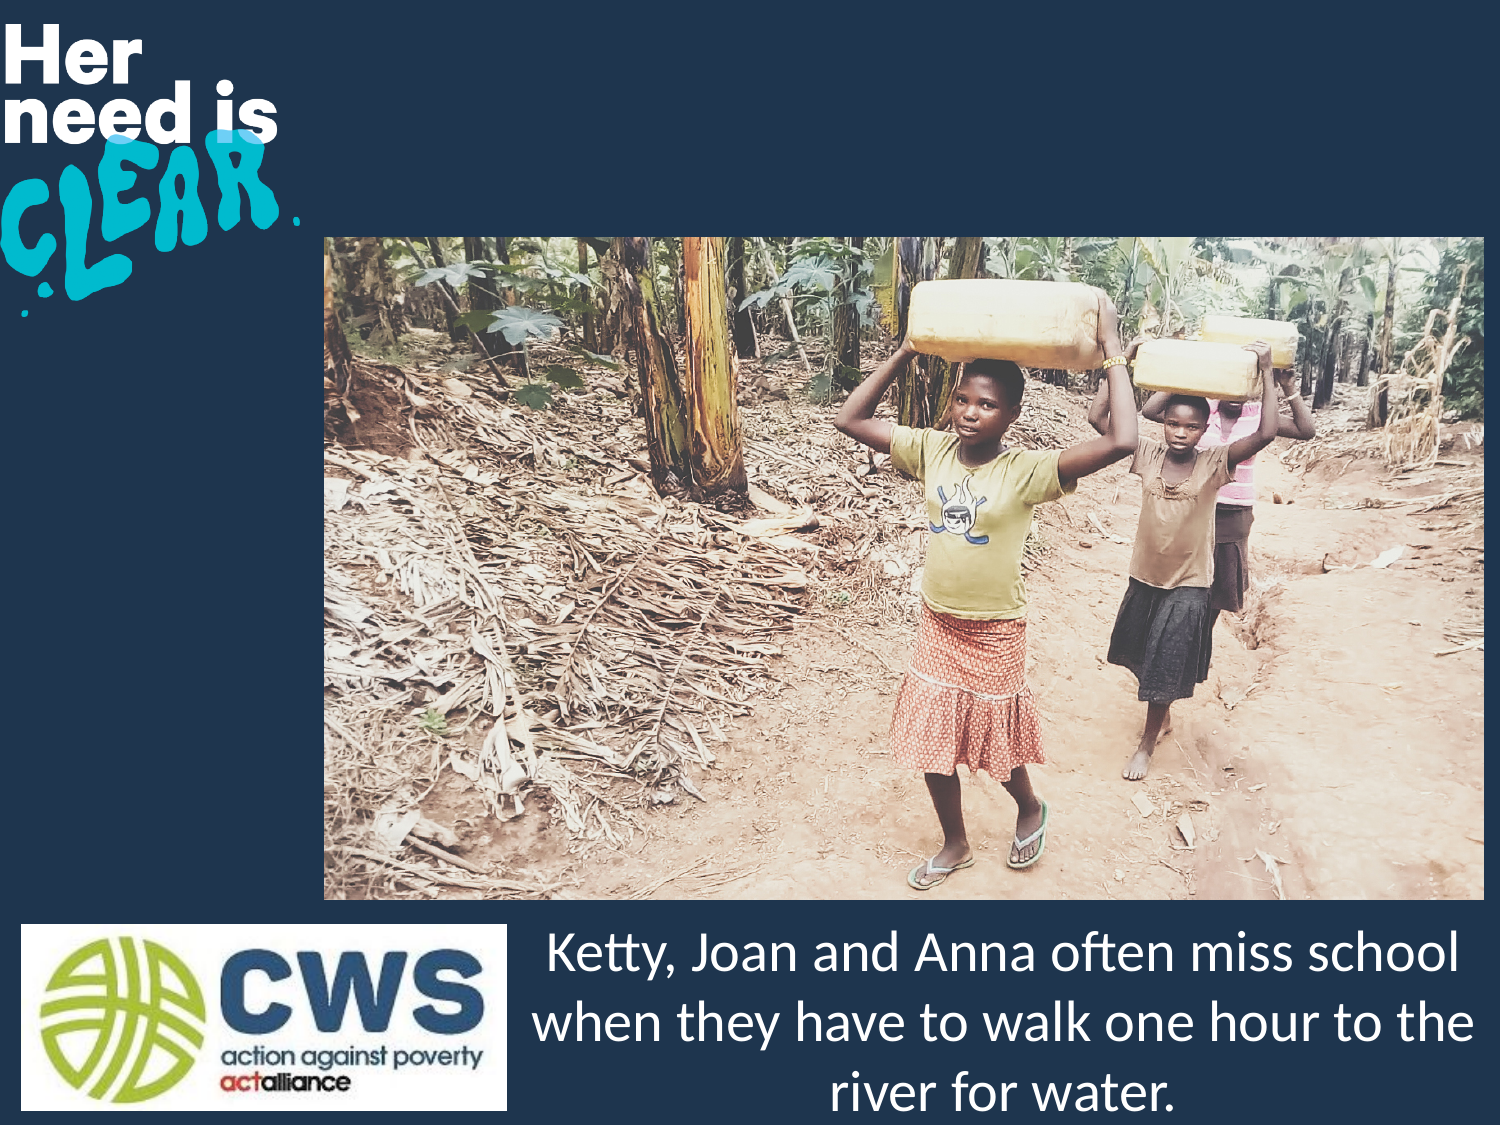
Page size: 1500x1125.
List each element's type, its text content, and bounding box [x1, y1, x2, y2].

title Ketty, Joan and Anna often miss school when they have to walk one hour to the river for water. [508, 924, 1500, 1111]
picture [0, 24, 301, 317]
picture [324, 237, 1484, 901]
picture [20, 924, 508, 1112]
